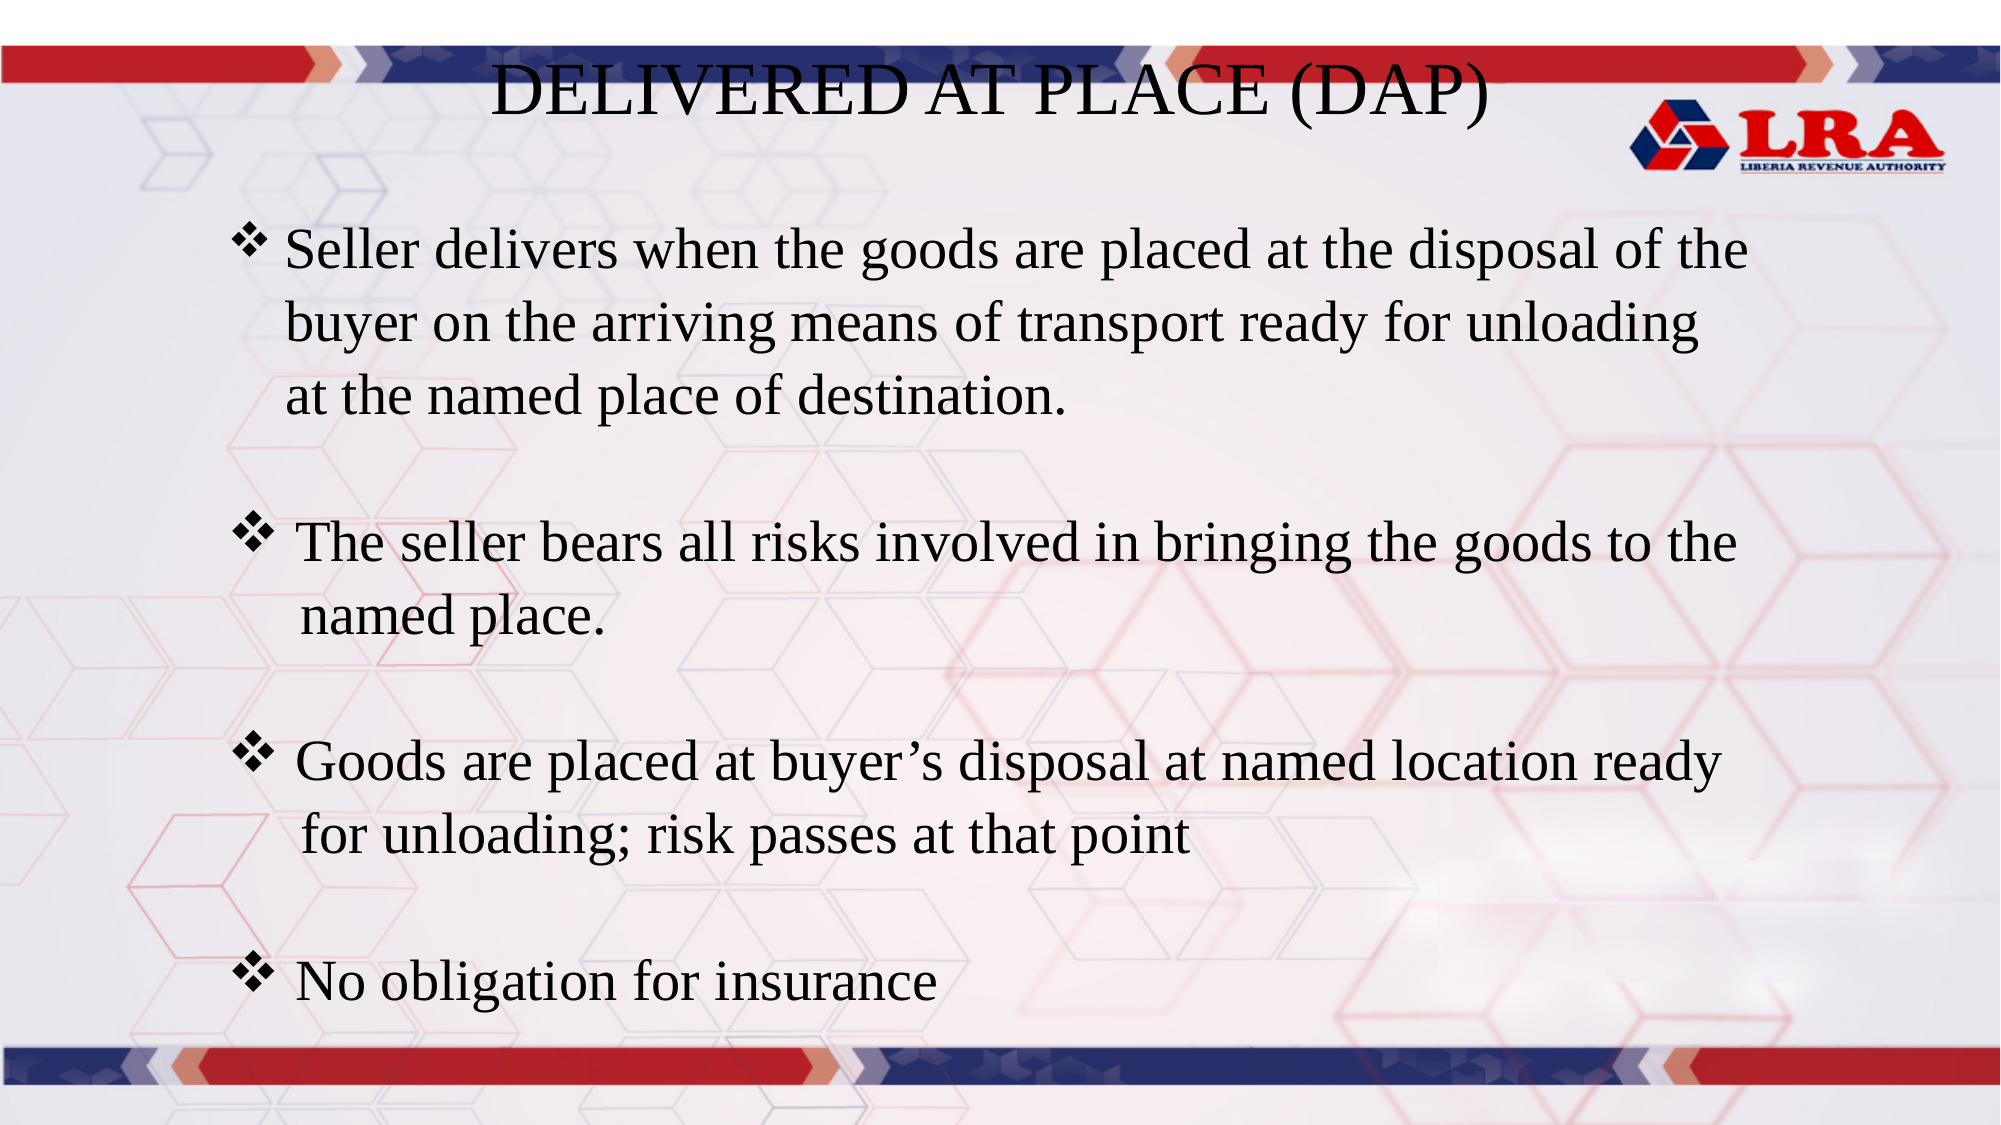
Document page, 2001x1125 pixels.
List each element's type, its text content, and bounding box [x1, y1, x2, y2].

title DELIVERED AT PLACE (DAP) [137, 59, 1863, 210]
picture [0, 0, 2001, 1125]
list Seller delivers when the goods are placed at the disposal of the buyer on the arriving means of transport ready for unloading at the named place of destination. The seller bears all risks involved in bringing the goods to the named place. Goods are placed at buyer’s disposal at named location ready for unloading; risk passes at that point No obligation for insurance [137, 210, 1863, 1058]
